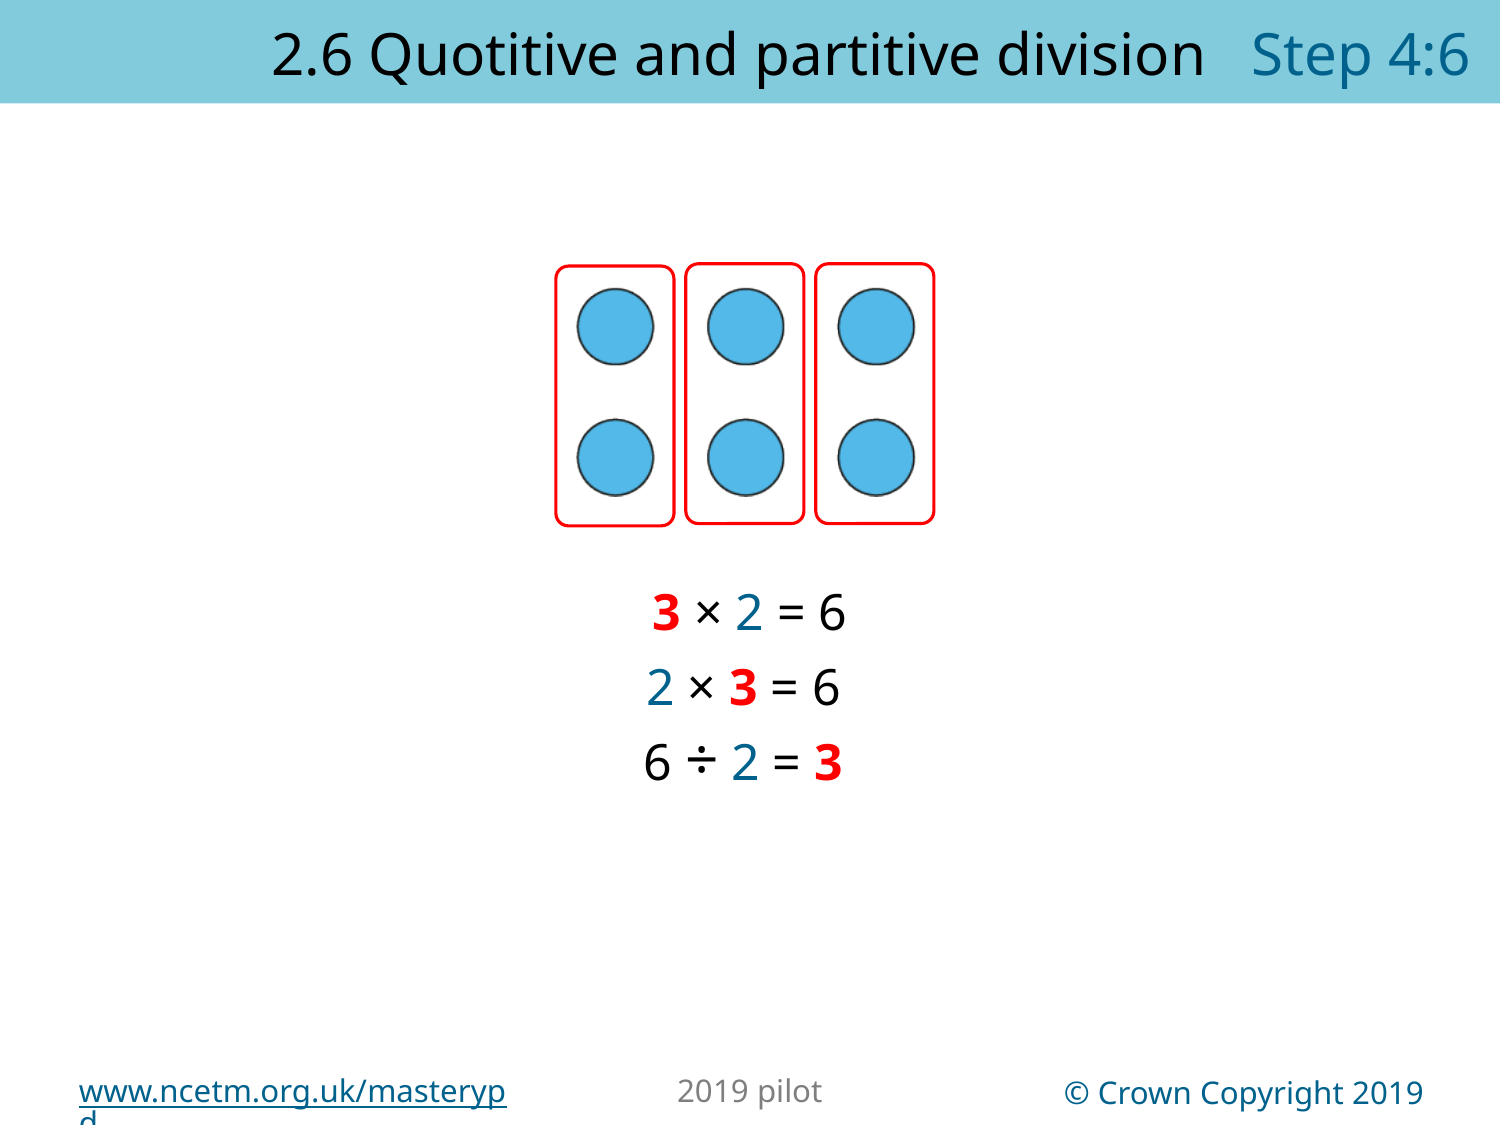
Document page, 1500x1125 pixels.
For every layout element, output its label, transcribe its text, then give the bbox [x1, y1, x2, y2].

text_box [815, 505, 934, 524]
text_box 6 ÷ 2 = 3 [629, 714, 871, 800]
list 2.6 Quotitive and partitive division Step 4:6 [0, 0, 1500, 104]
picture [189, 255, 1311, 497]
text_box 2 × 3 = 6 [631, 648, 869, 714]
text_box [685, 505, 804, 524]
text_box 3 × 2 = 6 [637, 573, 862, 648]
text_box [555, 505, 674, 526]
